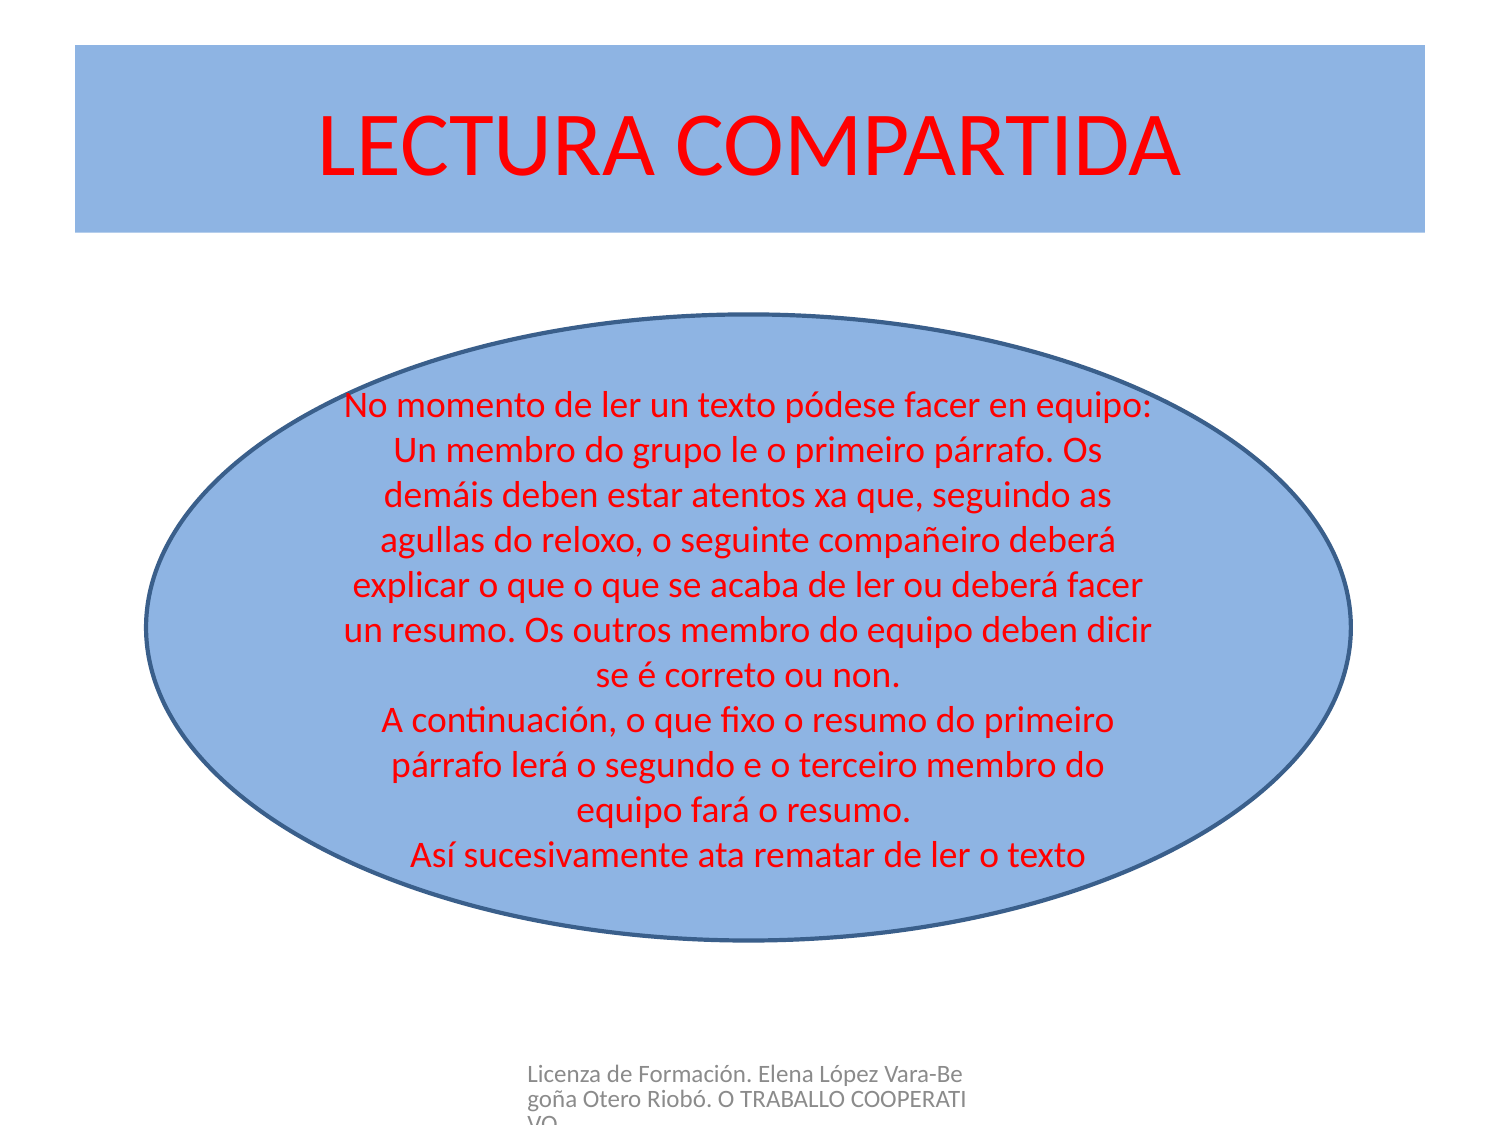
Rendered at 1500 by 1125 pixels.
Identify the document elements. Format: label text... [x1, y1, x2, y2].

title Lectura compartida [75, 45, 1425, 233]
text_box No momento de ler un texto pódese facer en equipo: Un membro do grupo le o primeiro párrafo. Os demáis deben estar atentos xa que, seguindo as agullas do reloxo, o seguinte compañeiro deberá explicar o que o que se acaba de ler ou deberá facer un resumo. Os outros membro do equipo deben dicir se é correto ou non. A continuación, o que fixo o resumo do primeiro párrafo lerá o segundo e o terceiro membro do equipo fará o resumo. Así sucesivamente ata rematar de ler o texto [143, 312, 1353, 943]
footer Licenza de Formación. Elena López Vara-Begoña Otero Riobó. O TRABALLO COOPERATIVO [512, 1042, 988, 1103]
